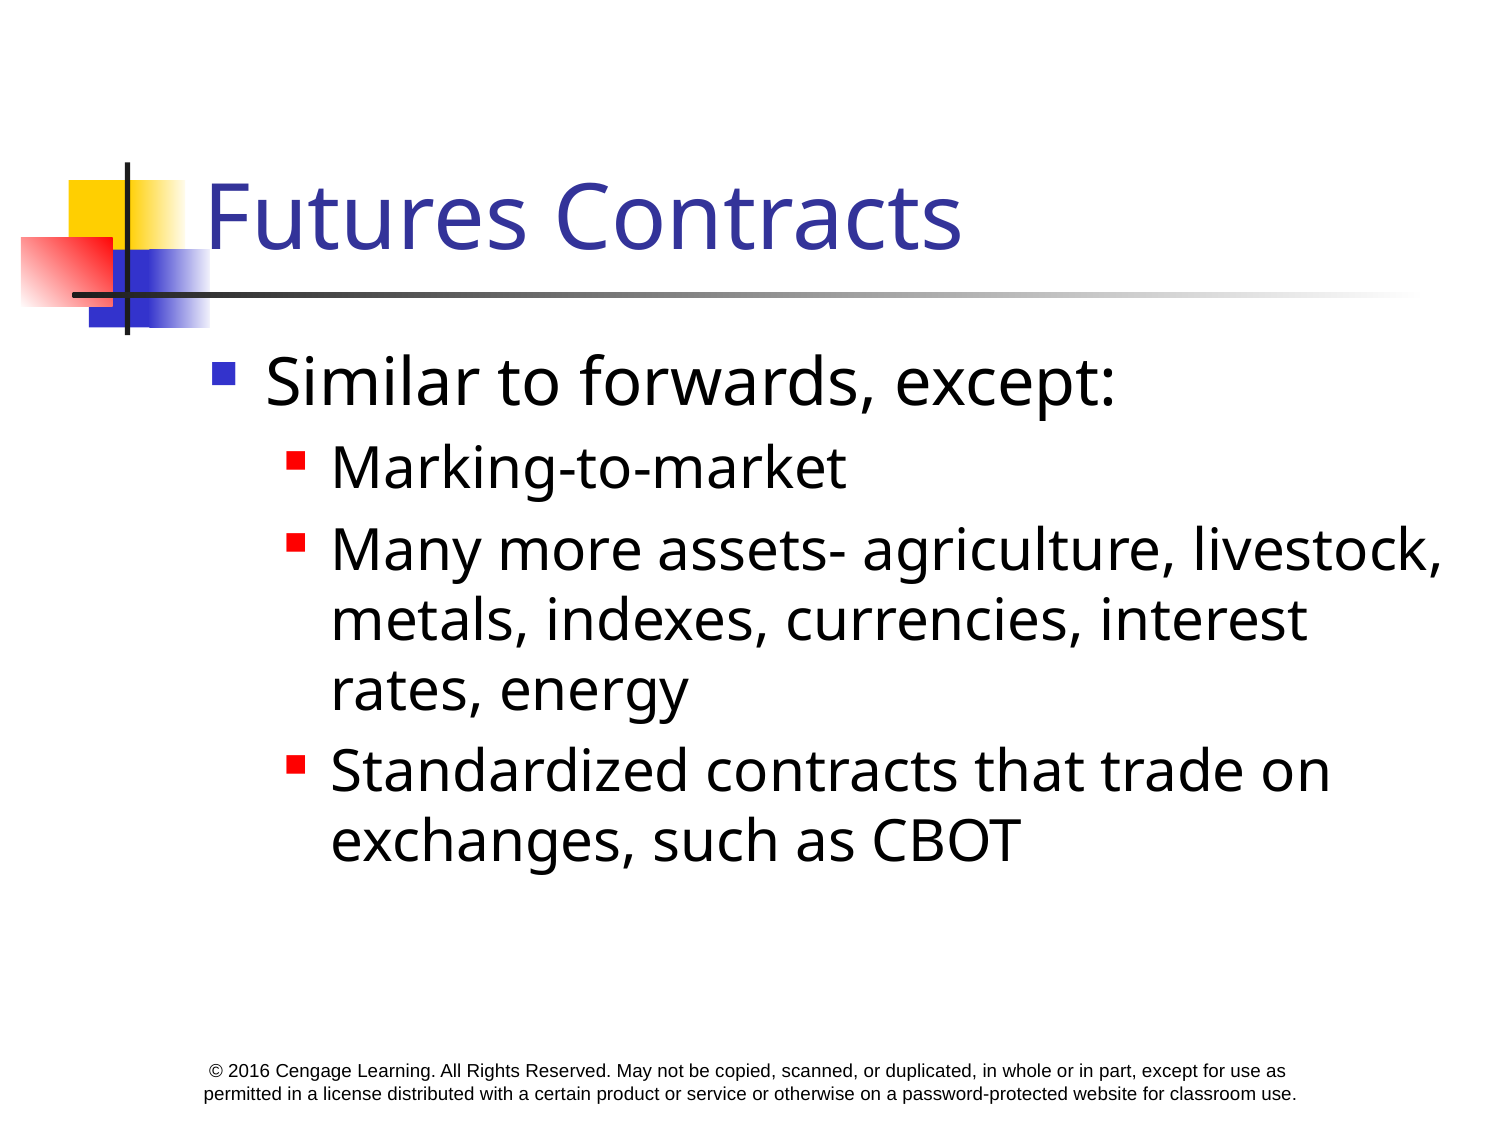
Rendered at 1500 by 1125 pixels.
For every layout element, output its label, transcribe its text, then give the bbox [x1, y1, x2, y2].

title Futures Contracts [188, 34, 1468, 276]
list Similar to forwards, except: Marking-to-market Many more assets- agriculture, livestock, metals, indexes, currencies, interest rates, energy Standardized contracts that trade on exchanges, such as CBOT [193, 330, 1470, 1007]
